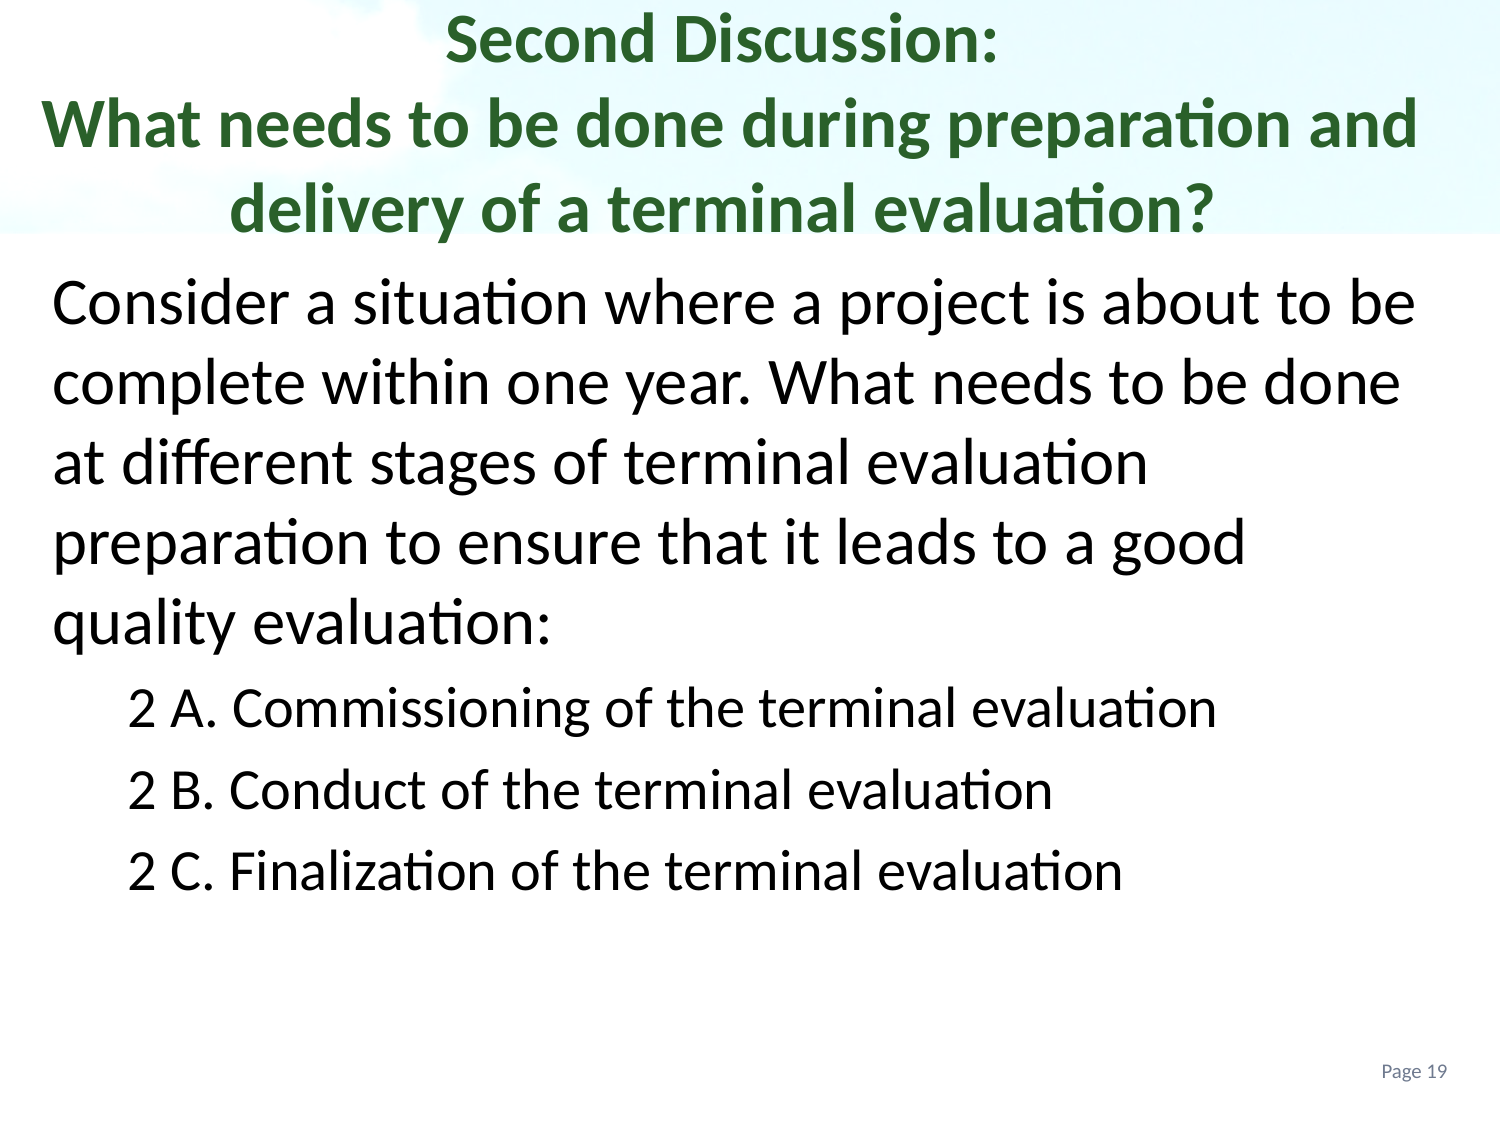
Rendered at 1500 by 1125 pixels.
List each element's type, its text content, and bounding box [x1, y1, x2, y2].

title Second Discussion: What needs to be done during preparation and delivery of a terminal evaluation? [0, 12, 1463, 225]
list Consider a situation where a project is about to be complete within one year. What needs to be done at different stages of terminal evaluation preparation to ensure that it leads to a good quality evaluation: 2 A. Commissioning of the terminal evaluation 2 B. Conduct of the terminal evaluation 2 C. Finalization of the terminal evaluation [37, 249, 1463, 1050]
